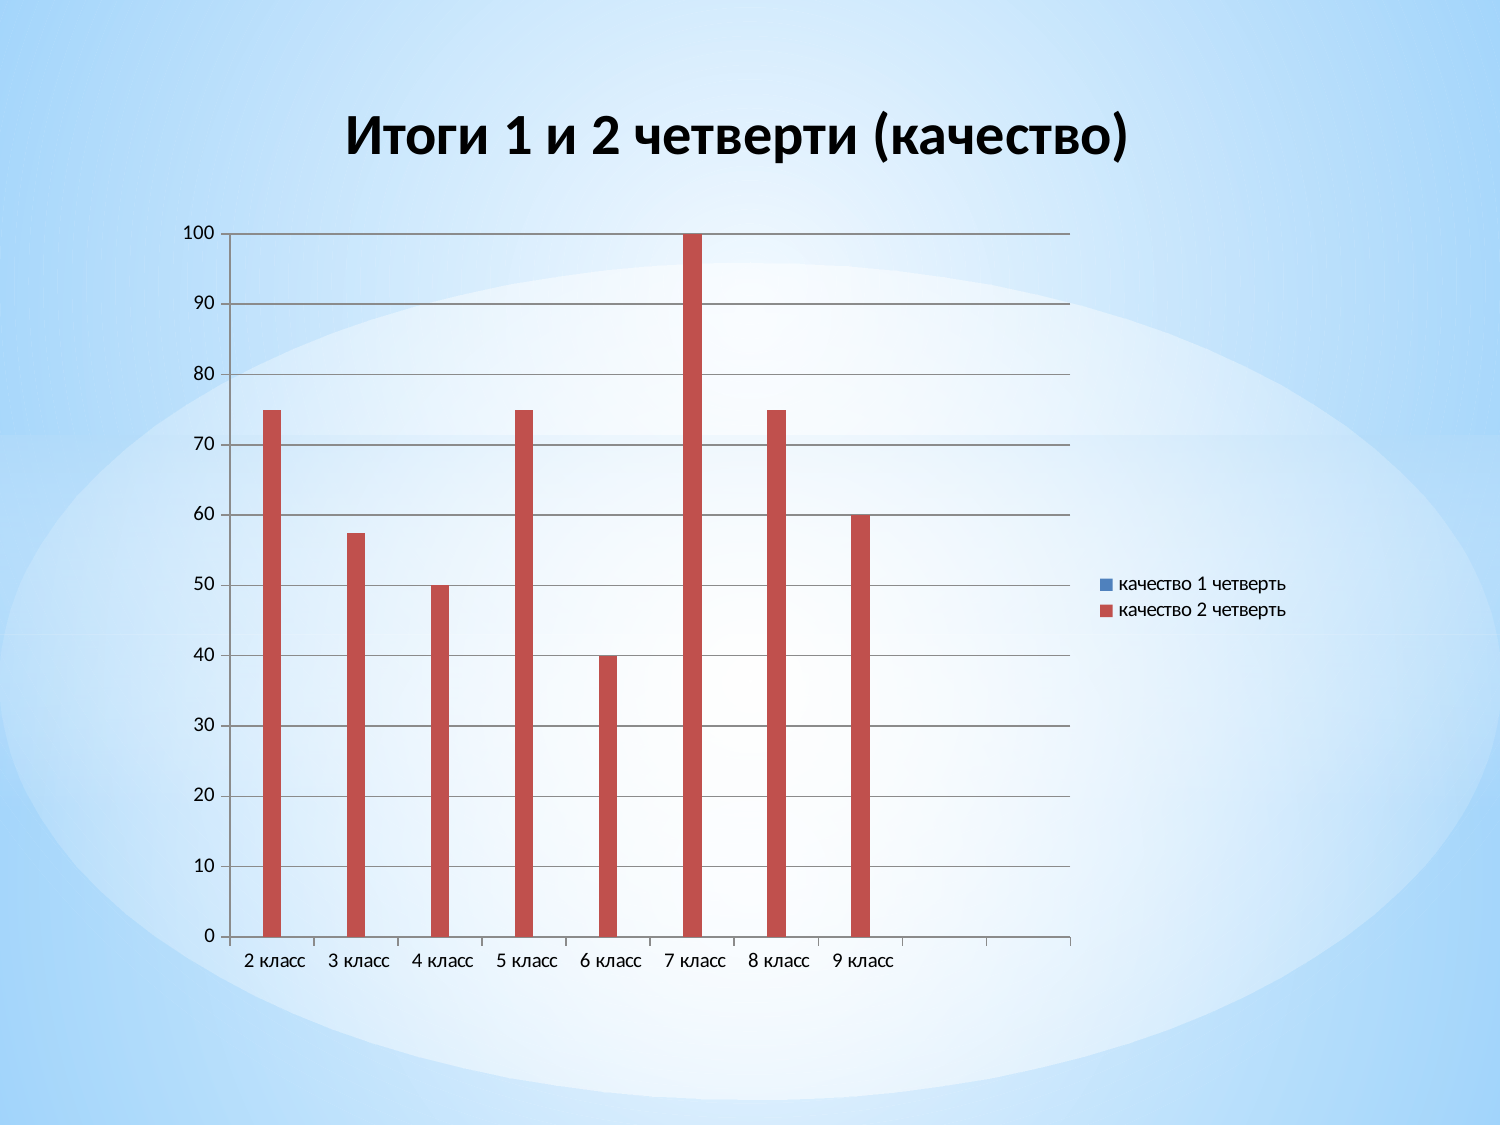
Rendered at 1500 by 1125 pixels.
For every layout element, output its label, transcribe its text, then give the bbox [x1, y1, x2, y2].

chart [159, 207, 1306, 988]
title Итоги 1 и 2 четверти (качество) [134, 78, 1312, 232]
